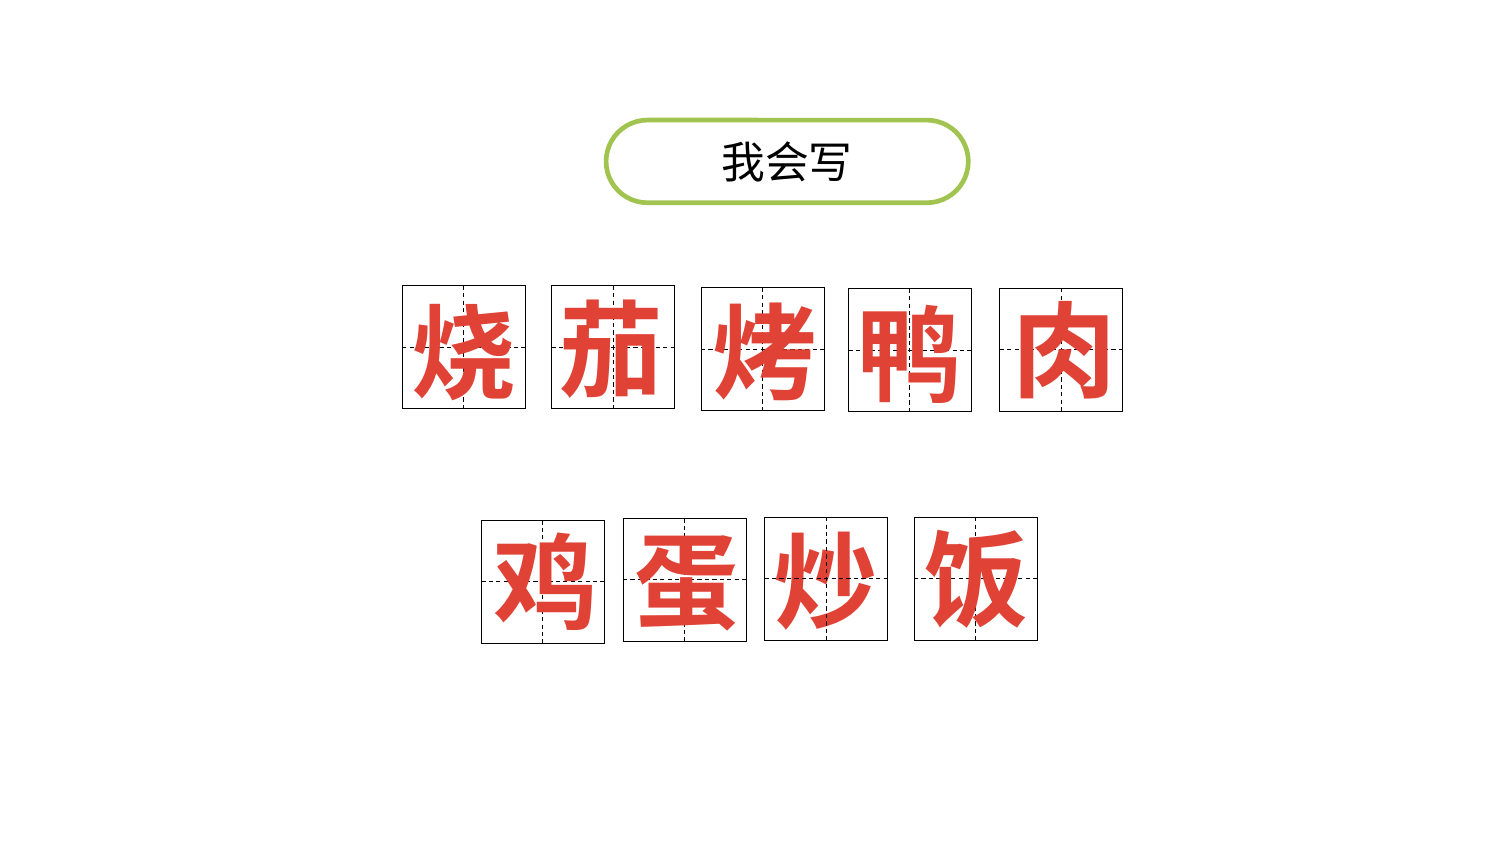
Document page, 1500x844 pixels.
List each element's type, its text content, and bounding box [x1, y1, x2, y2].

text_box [848, 288, 972, 412]
text_box 茄 [550, 279, 626, 414]
text_box 炒 [765, 511, 841, 517]
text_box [999, 288, 1123, 412]
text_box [700, 287, 824, 411]
text_box 炒 [765, 641, 841, 646]
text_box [913, 517, 1037, 641]
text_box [622, 518, 746, 642]
text_box 我会写 [605, 119, 970, 204]
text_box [551, 285, 675, 409]
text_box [481, 520, 605, 644]
text_box 鸡 [485, 513, 560, 520]
text_box 烤 [704, 411, 779, 417]
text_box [764, 517, 888, 641]
text_box 蛋 [625, 511, 701, 518]
text_box 烤 [704, 283, 779, 287]
text_box 烧 [403, 409, 479, 417]
text_box 蛋 [625, 642, 701, 646]
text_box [402, 285, 526, 409]
text_box 饭 [915, 510, 991, 517]
text_box 肉 [1003, 281, 1079, 288]
text_box 鸭 [849, 412, 925, 419]
